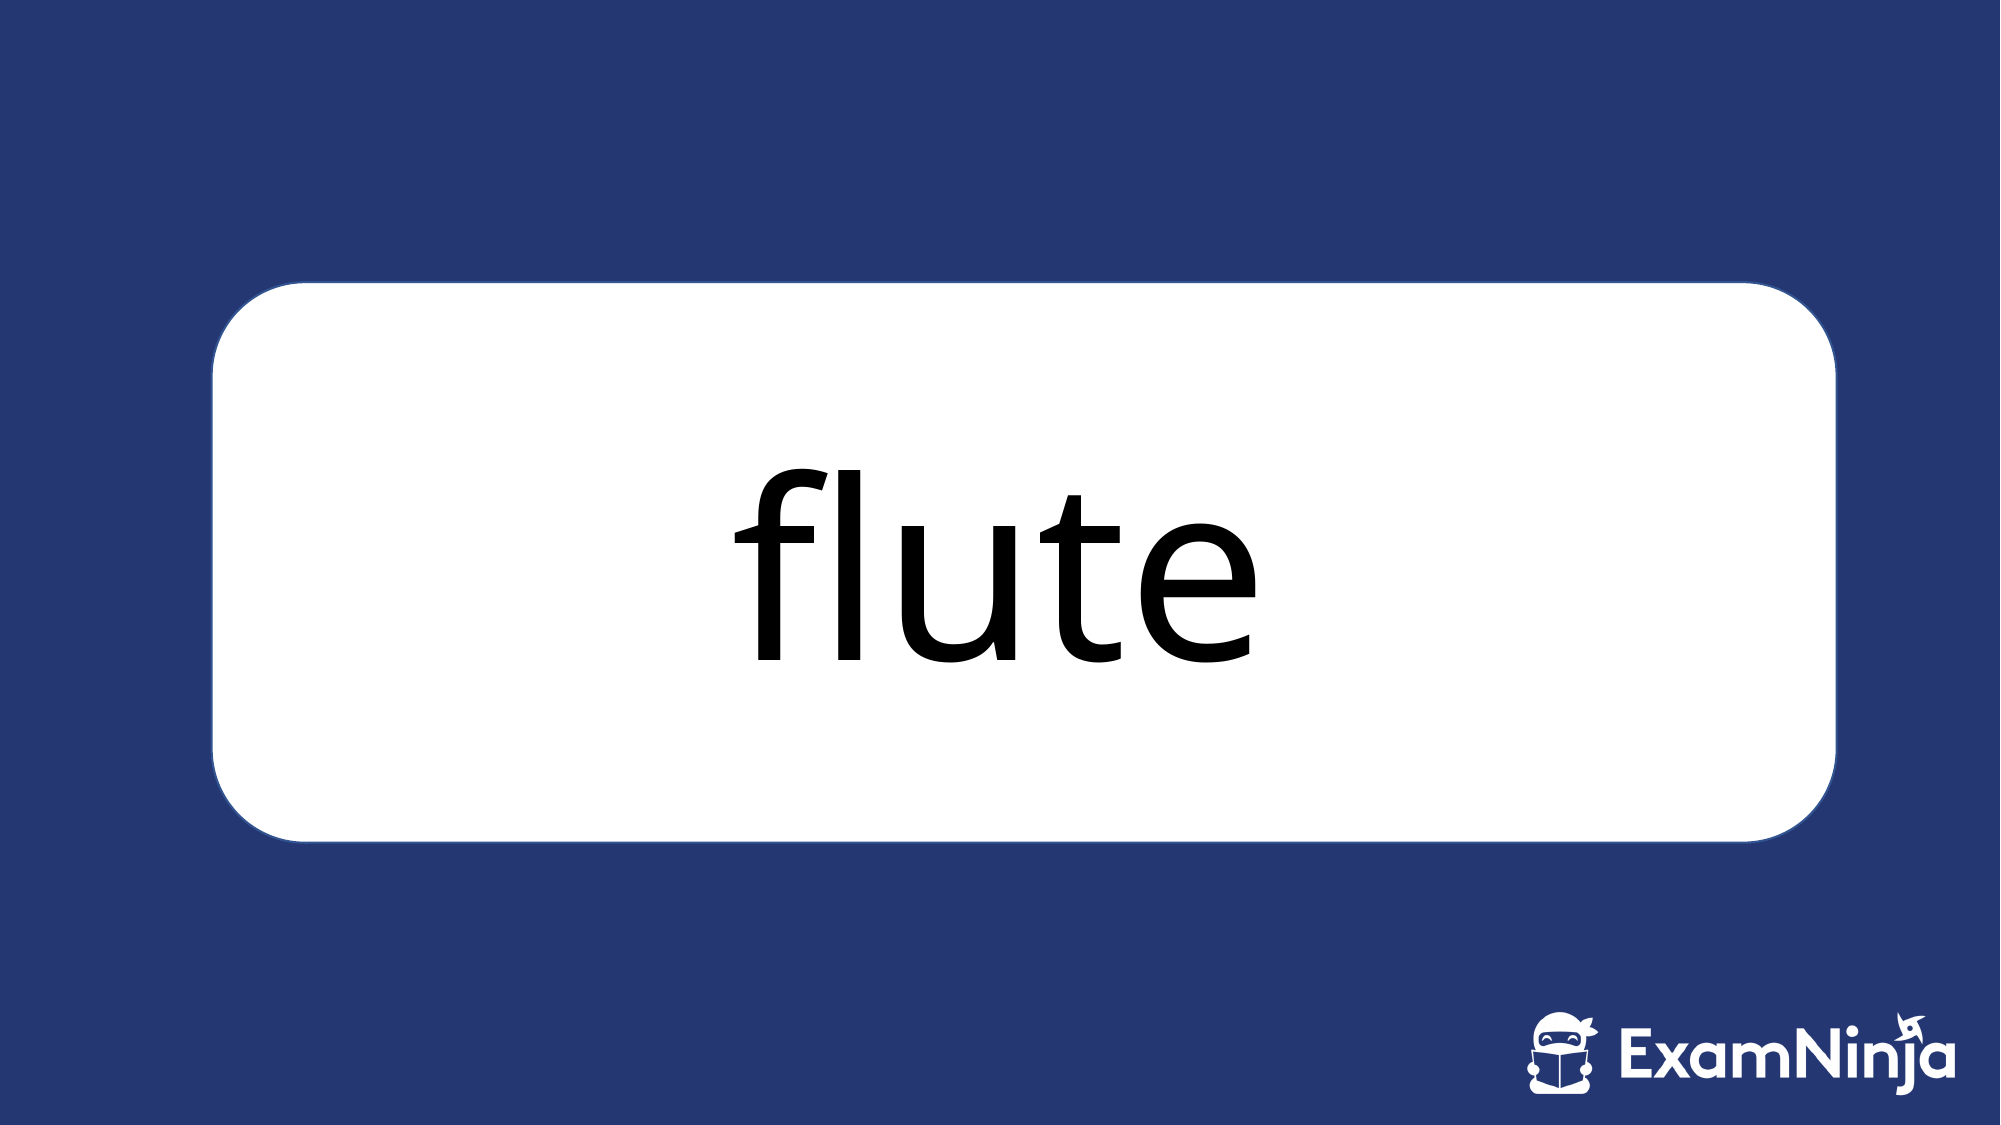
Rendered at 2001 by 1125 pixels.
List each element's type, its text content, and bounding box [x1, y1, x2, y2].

picture [1501, 1003, 1979, 1102]
text_box [210, 719, 1838, 844]
text_box flute [143, 403, 1857, 719]
text_box [210, 281, 1838, 403]
